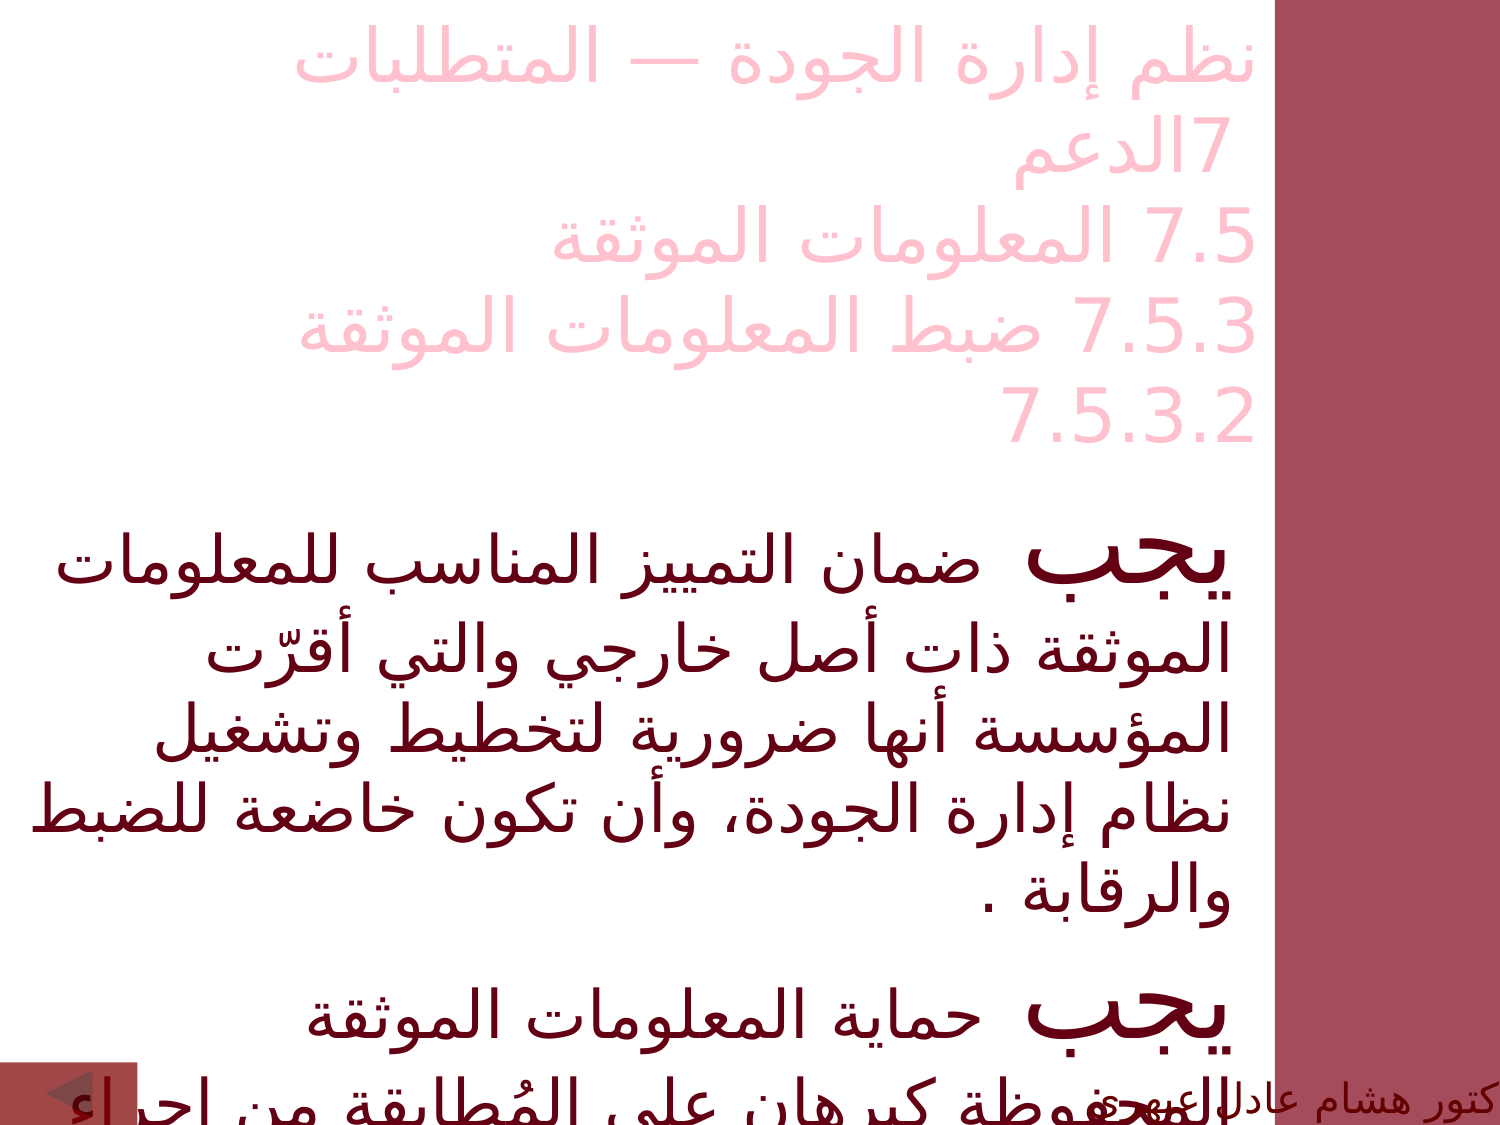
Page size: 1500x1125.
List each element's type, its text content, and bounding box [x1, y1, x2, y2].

text_box [0, 1060, 140, 1125]
text_box [1273, 0, 1500, 1064]
text_box يجب ضمان التمييز المناسب للمعلومات الموثقة ذات أصل خارجي والتي أقرّت المؤسسة أنها ضرورية لتخطيط وتشغيل نظام إدارة الجودة، وأن تكون خاضعة للضبط والرقابة . يجب حماية المعلومات الموثقة المحفوظة كبرهان على المُطابقة من إجراء التعديلات غير المقصودة عليها . [0, 463, 1250, 1125]
text_box نظم إدارة الجودة — المتطلبات 7الدعم 7.5 المعلومات الموثقة 7.5.3 ضبط المعلومات الموثقة 7.5.3.2 [0, 0, 1275, 465]
text_box الدكتور هشام عادل عبهري [1073, 1064, 1500, 1125]
